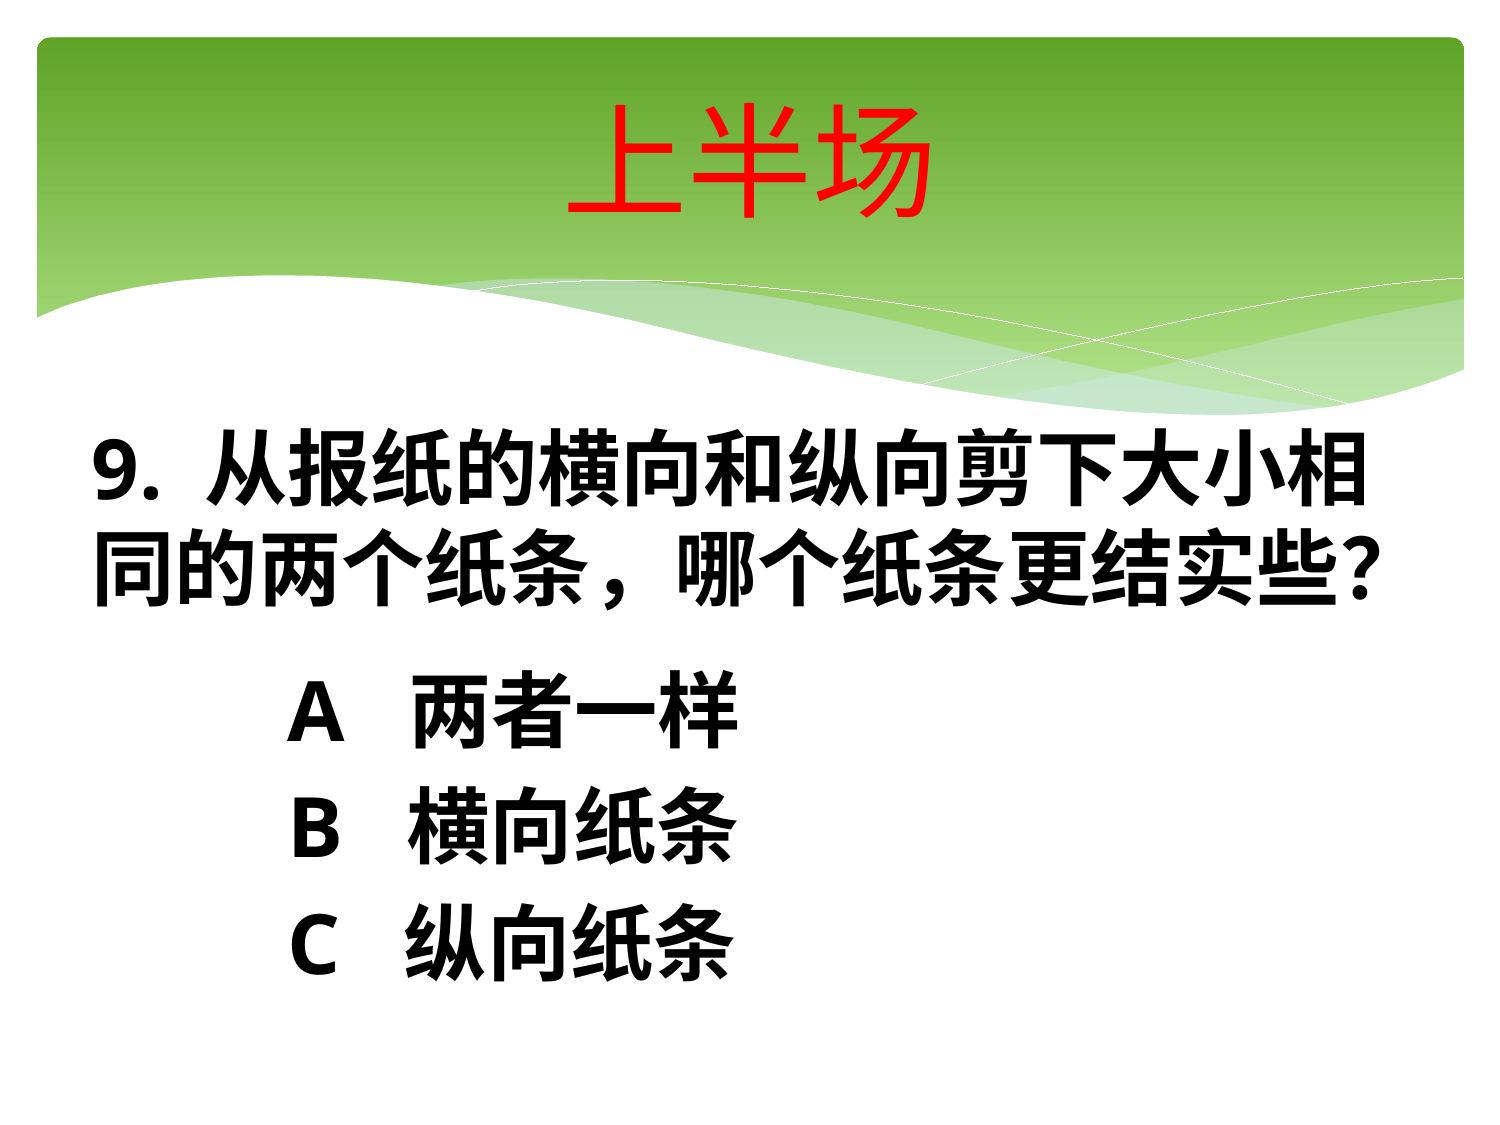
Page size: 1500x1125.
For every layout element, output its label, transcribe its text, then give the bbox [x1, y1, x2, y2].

list 9. 从报纸的横向和纵向剪下大小相同的两个纸条，哪个纸条更结实些？ A 两者一样 B 横向纸条 C 纵向纸条 [76, 408, 1447, 1017]
title 上半场 [75, 55, 1425, 261]
